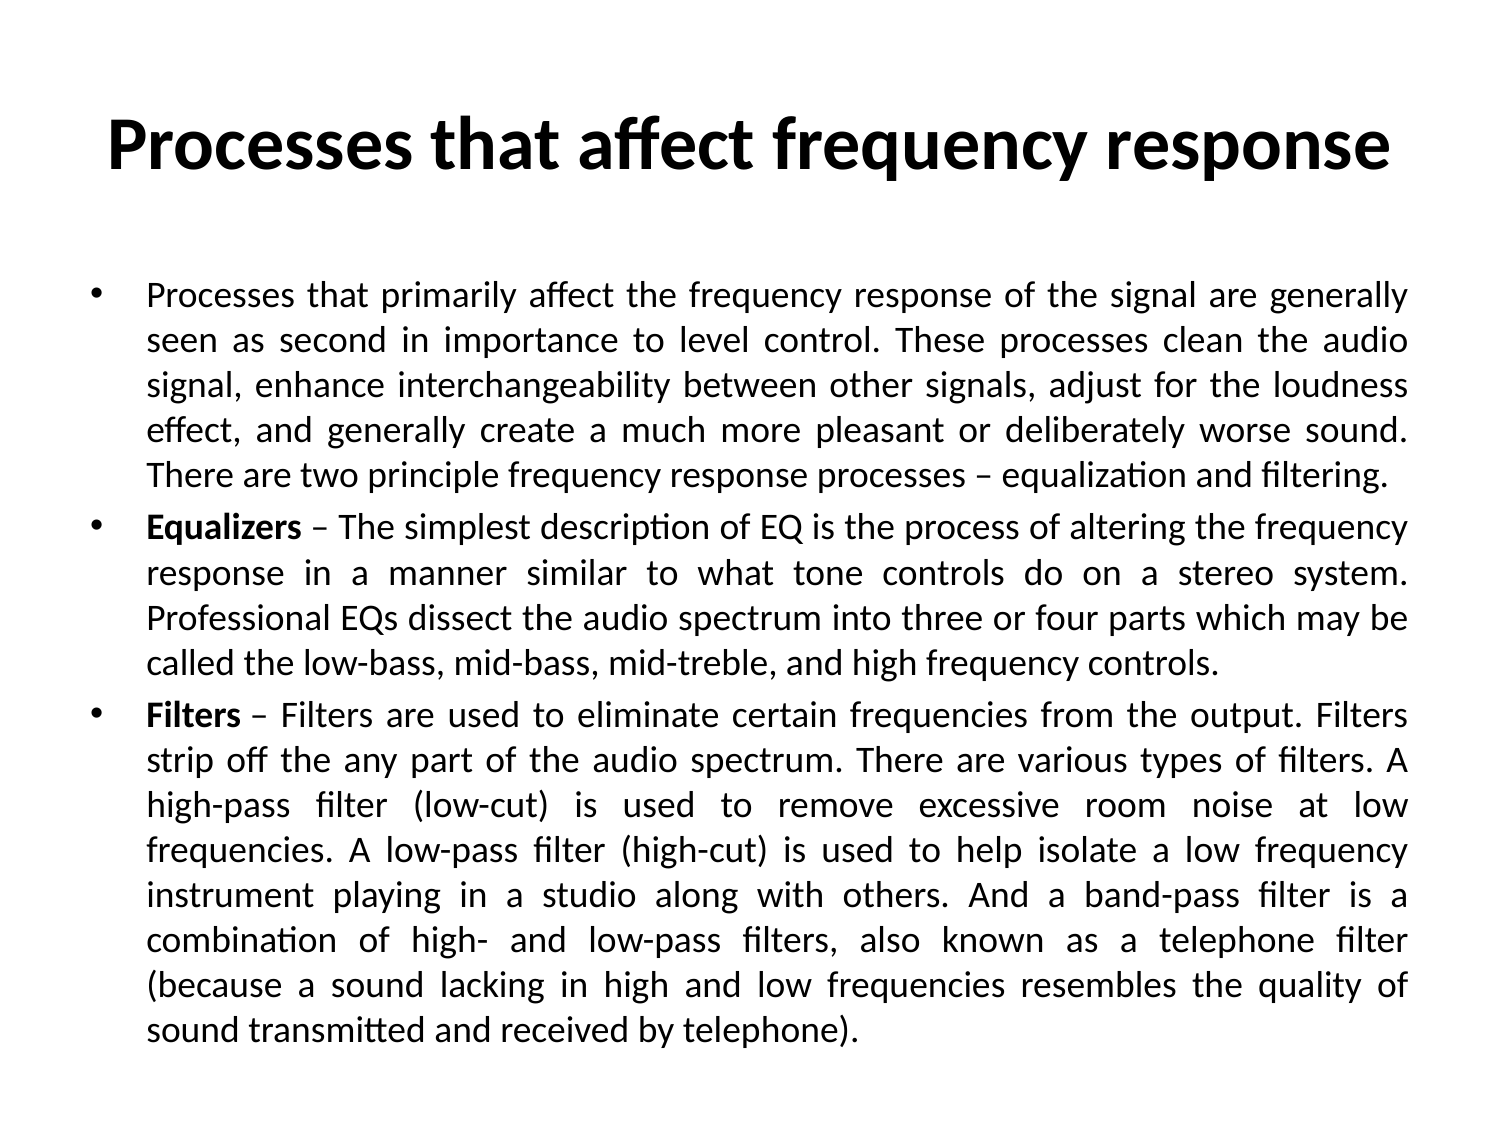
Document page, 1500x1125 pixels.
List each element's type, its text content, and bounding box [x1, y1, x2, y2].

title Processes that affect frequency response [75, 45, 1425, 233]
list Processes that primarily affect the frequency response of the signal are generally seen as second in importance to level control. These processes clean the audio signal, enhance interchangeability between other signals, adjust for the loudness effect, and generally create a much more pleasant or deliberately worse sound. There are two principle frequency response processes – equalization and filtering. Equalizers – The simplest description of EQ is the process of altering the frequency response in a manner similar to what tone controls do on a stereo system. Professional EQs dissect the audio spectrum into three or four parts which may be called the low-bass, mid-bass, mid-treble, and high frequency controls. Filters – Filters are used to eliminate certain frequencies from the output. Filters strip off the any part of the audio spectrum. There are various types of filters. A high-pass filter (low-cut) is used to remove excessive room noise at low frequencies. A low-pass filter (high-cut) is used to help isolate a low frequency instrument playing in a studio along with others. And a band-pass filter is a combination of high- and low-pass filters, also known as a telephone filter (because a sound lacking in high and low frequencies resembles the quality of sound transmitted and received by telephone). [75, 262, 1425, 1005]
